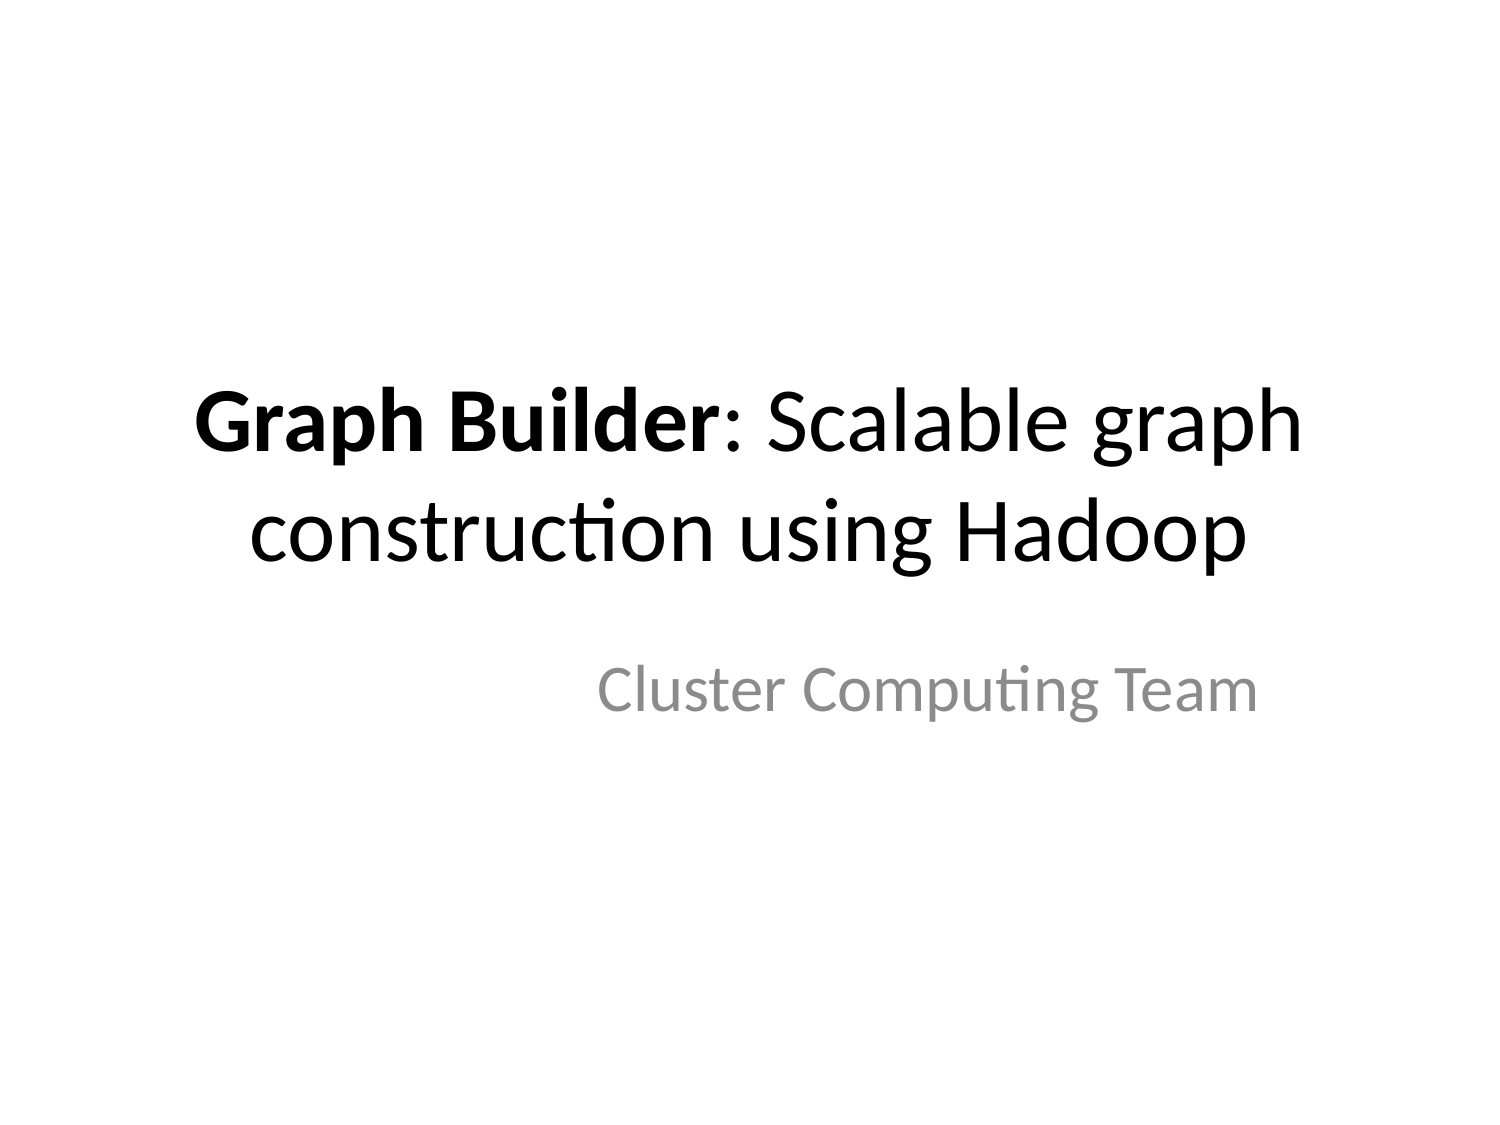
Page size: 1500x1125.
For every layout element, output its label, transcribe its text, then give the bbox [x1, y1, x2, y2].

title Graph Builder: Scalable graph construction using Hadoop [112, 349, 1388, 591]
subtitle Cluster Computing Team [225, 637, 1275, 925]
